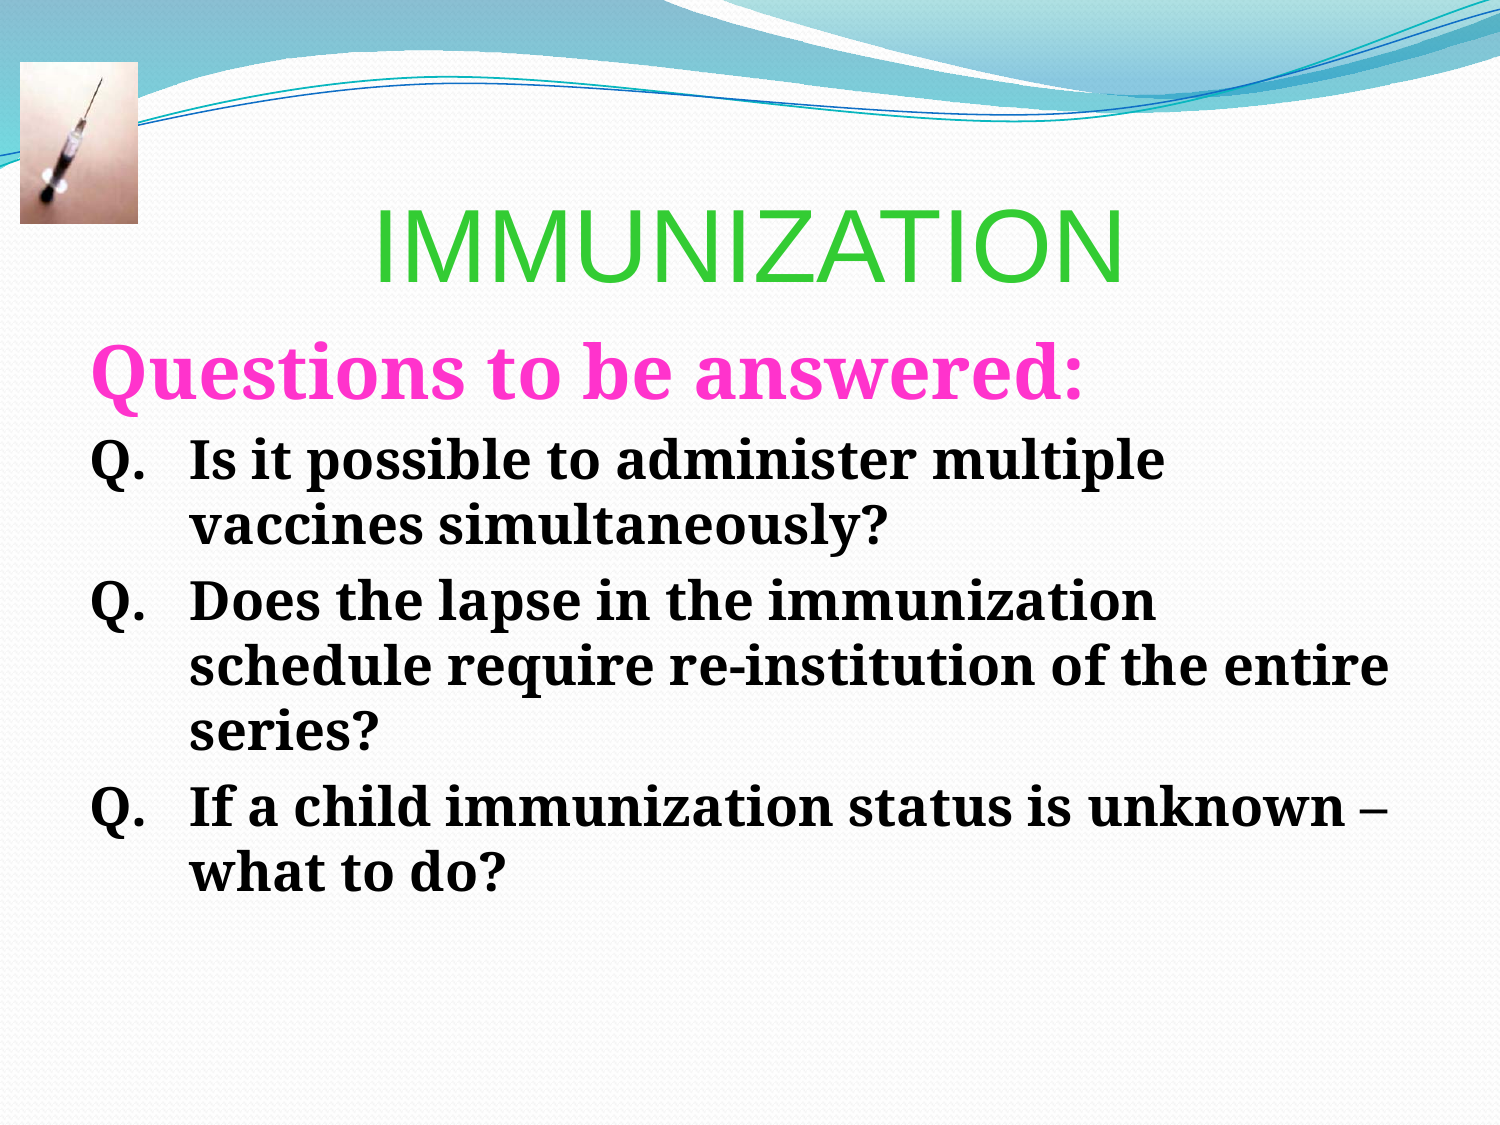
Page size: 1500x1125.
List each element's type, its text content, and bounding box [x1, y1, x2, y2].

list Questions to be answered: Q. Is it possible to administer multiple vaccines simultaneously? Q. Does the lapse in the immunization schedule require re-institution of the entire series? Q. If a child immunization status is unknown – what to do? [75, 317, 1425, 1038]
title IMMUNIZATION [75, 115, 1425, 303]
picture [20, 62, 138, 224]
